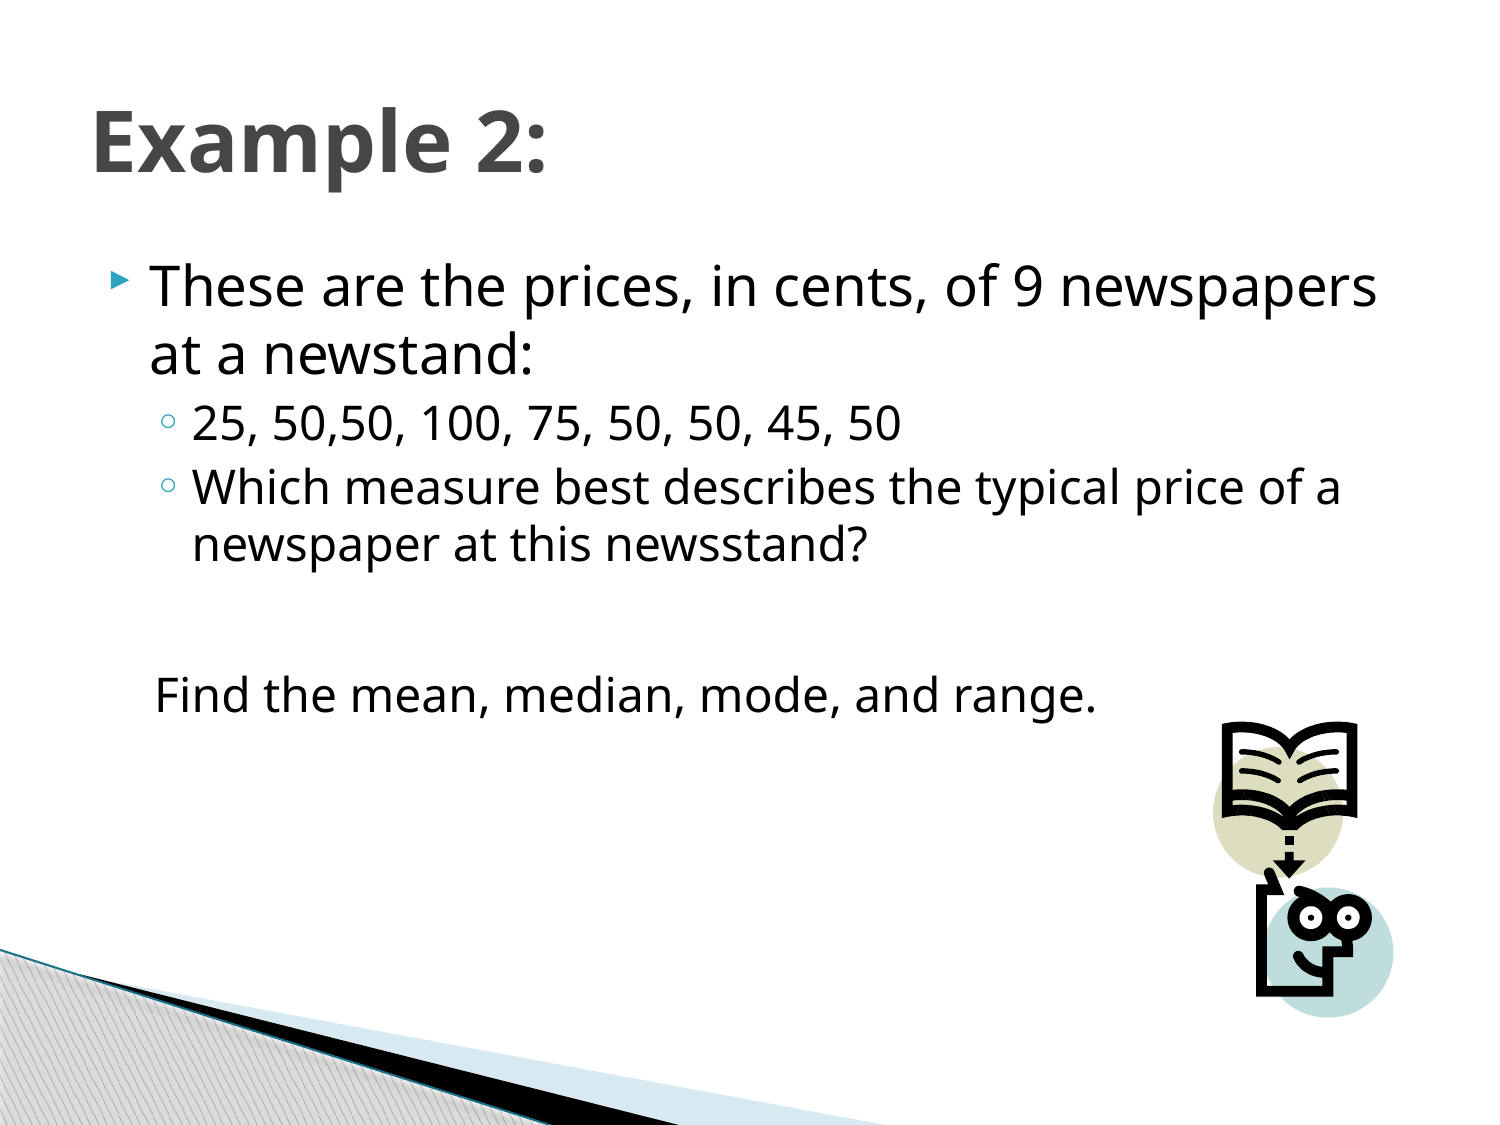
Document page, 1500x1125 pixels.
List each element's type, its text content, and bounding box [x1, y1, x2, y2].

list These are the prices, in cents, of 9 newspapers at a newstand: 25, 50,50, 100, 75, 50, 50, 45, 50 Which measure best describes the typical price of a newspaper at this newsstand? Find the mean, median, mode, and range. [75, 243, 1425, 986]
title Example 2: [75, 45, 1425, 233]
picture [1212, 721, 1394, 1018]
